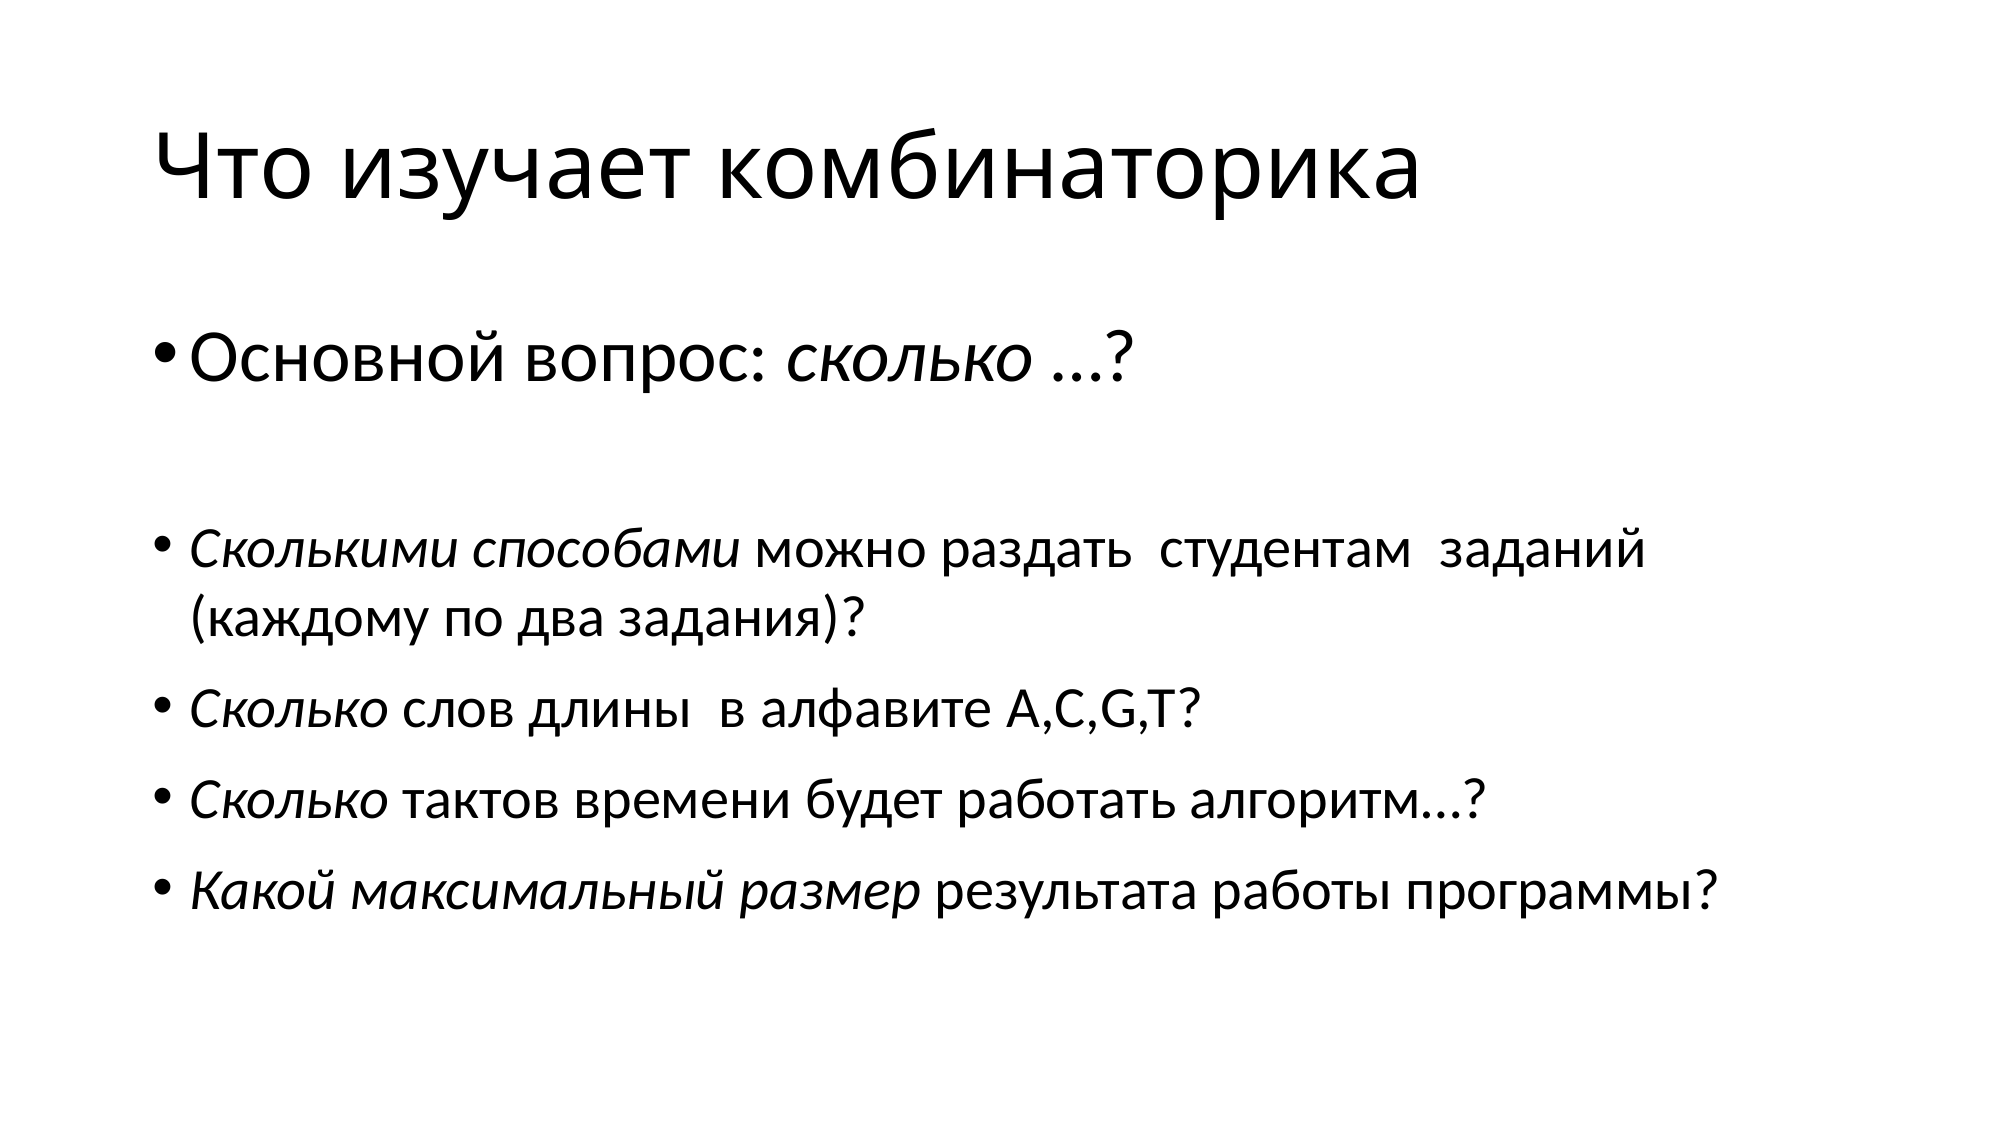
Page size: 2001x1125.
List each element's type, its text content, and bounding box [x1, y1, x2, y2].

title Что изучает комбинаторика [137, 59, 1863, 278]
